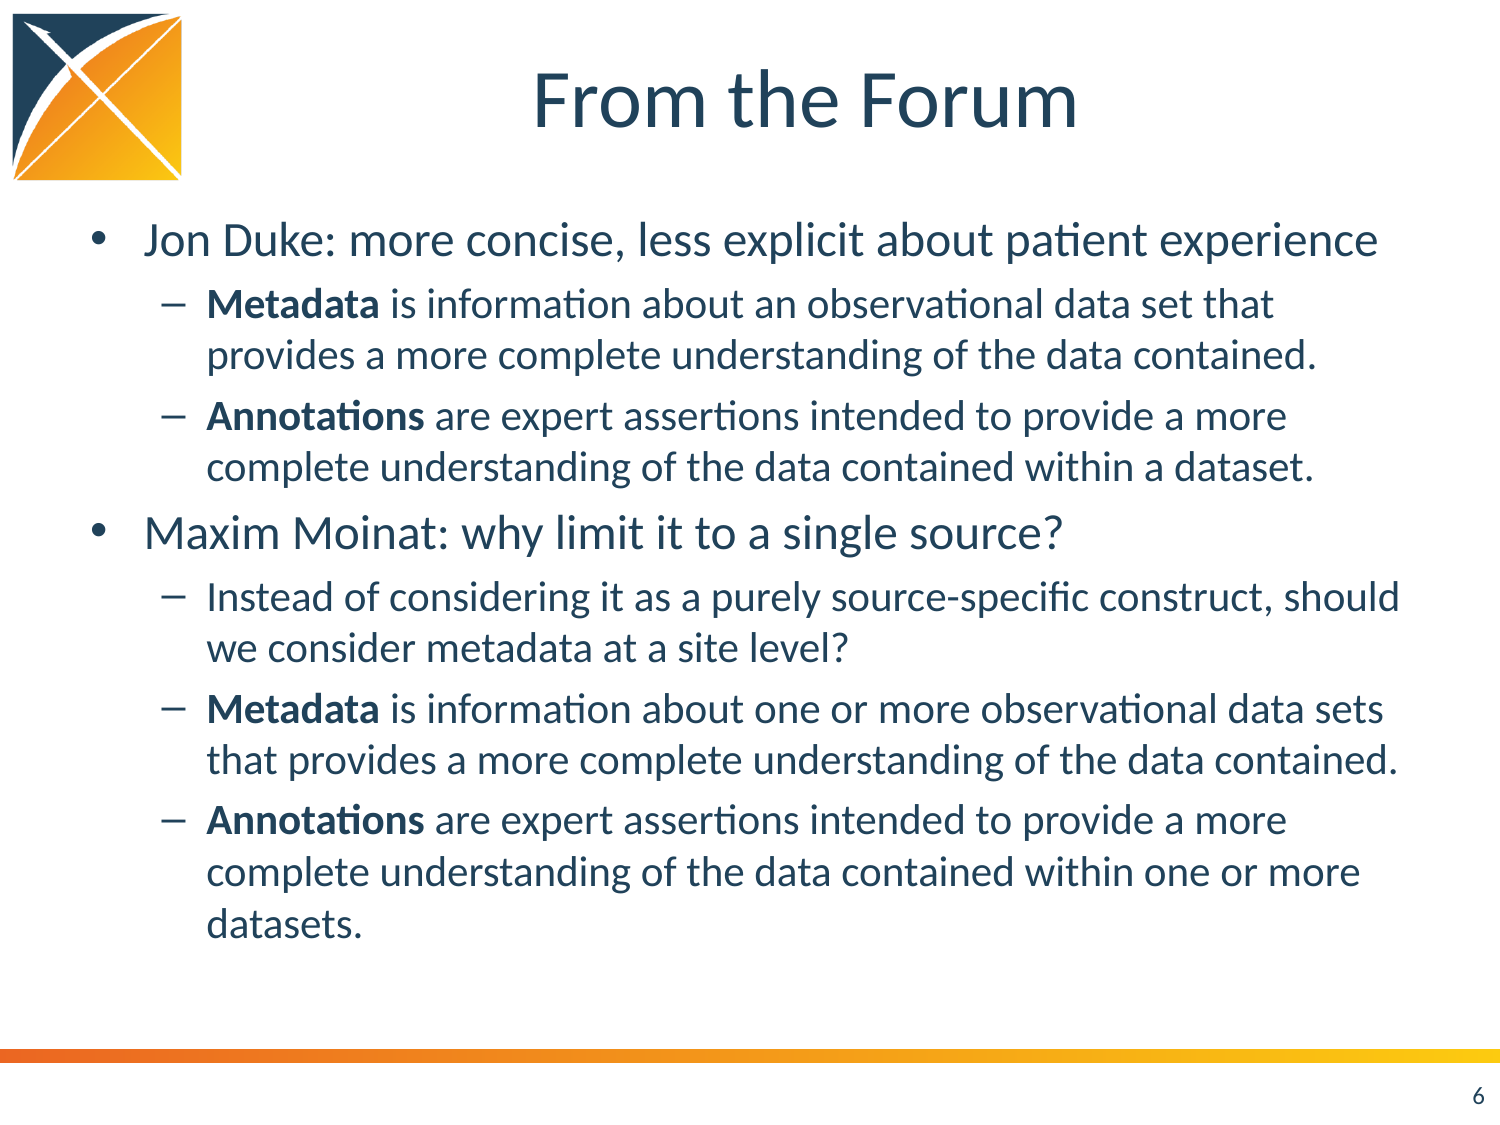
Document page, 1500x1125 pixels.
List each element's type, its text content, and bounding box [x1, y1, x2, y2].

list Jon Duke: more concise, less explicit about patient experience Metadata is information about an observational data set that provides a more complete understanding of the data contained. Annotations are expert assertions intended to provide a more complete understanding of the data contained within a dataset. Maxim Moinat: why limit it to a single source? Instead of considering it as a purely source-specific construct, should we consider metadata at a site level? Metadata is information about one or more observational data sets that provides a more complete understanding of the data contained. Annotations are expert assertions intended to provide a more complete understanding of the data contained within one or more datasets. [75, 200, 1425, 1005]
slide_number 6 [1149, 1065, 1500, 1125]
title From the Forum [187, 24, 1425, 163]
picture [0, 0, 206, 200]
